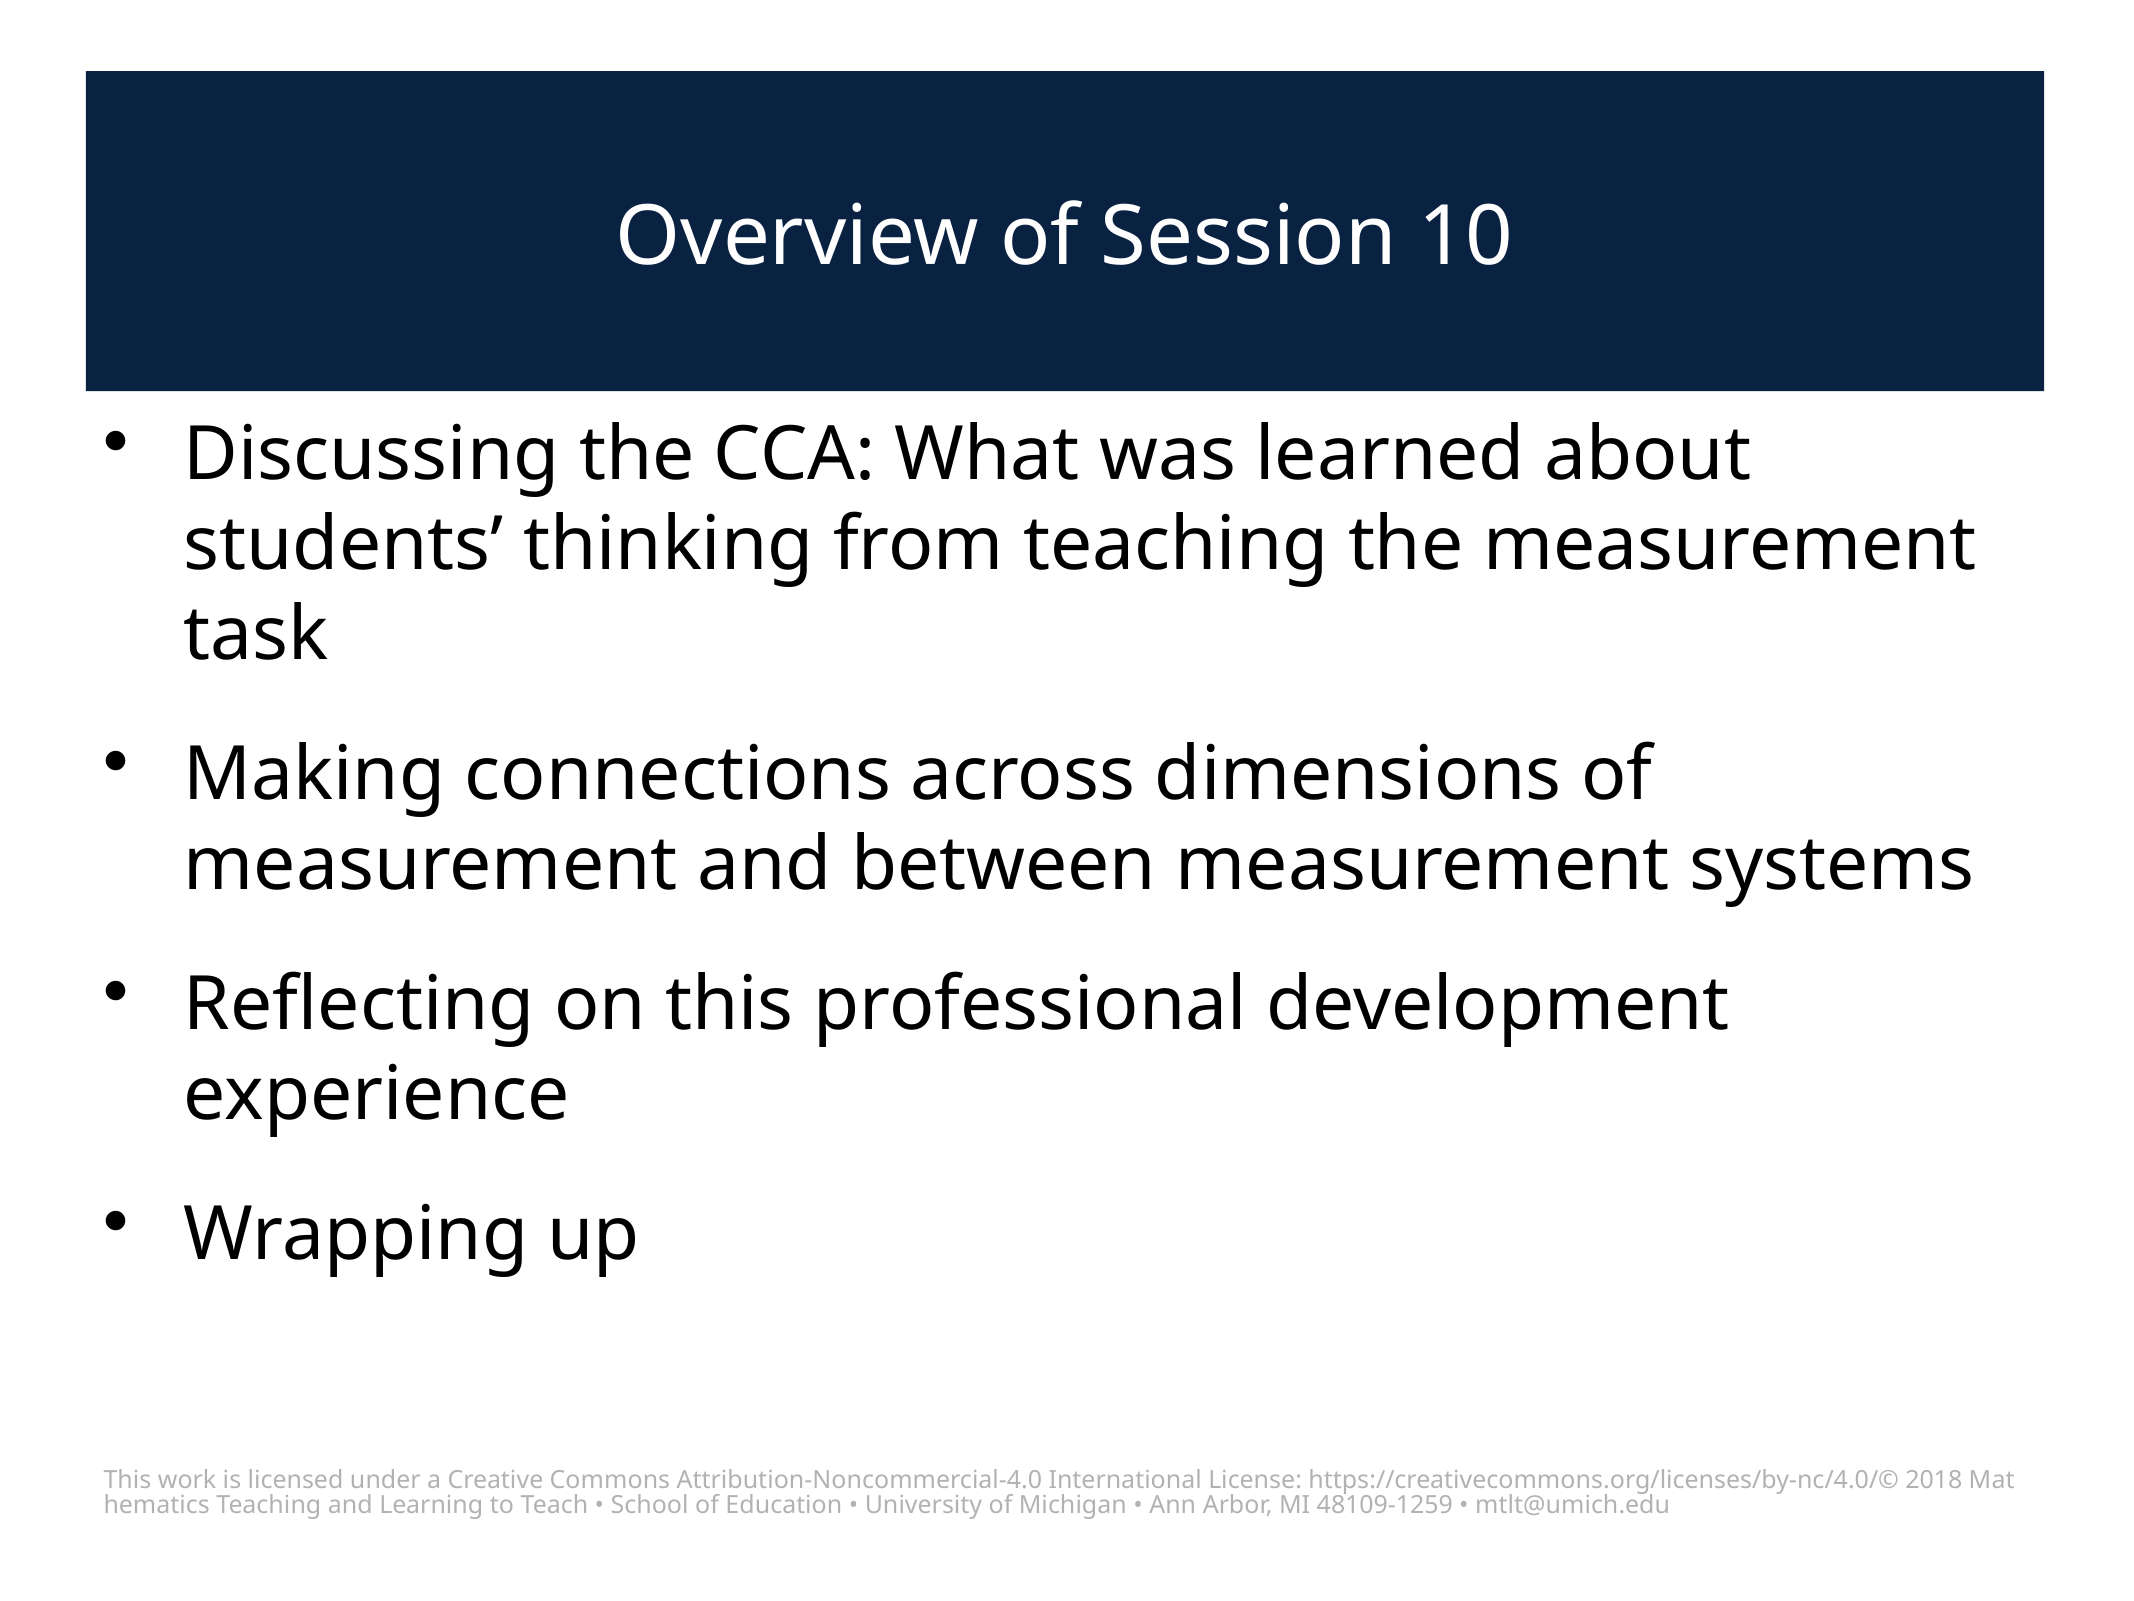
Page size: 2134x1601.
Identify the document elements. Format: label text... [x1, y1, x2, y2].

footer This work is licensed under a Creative Commons Attribution-Noncommercial-4.0 International License: https://creativecommons.org/licenses/by-nc/4.0/ © 2018 Mathematics Teaching and Learning to Teach • School of Education • University of Michigan • Ann Arbor, MI 48109-1259 • mtlt@umich.edu [88, 1436, 2045, 1524]
title Overview of Session 10 [85, 71, 2045, 392]
list Discussing the CCA: What was learned about students’ thinking from teaching the measurement task Making connections across dimensions of measurement and between measurement systems Reflecting on this professional development experience Wrapping up [88, 397, 2045, 1400]
